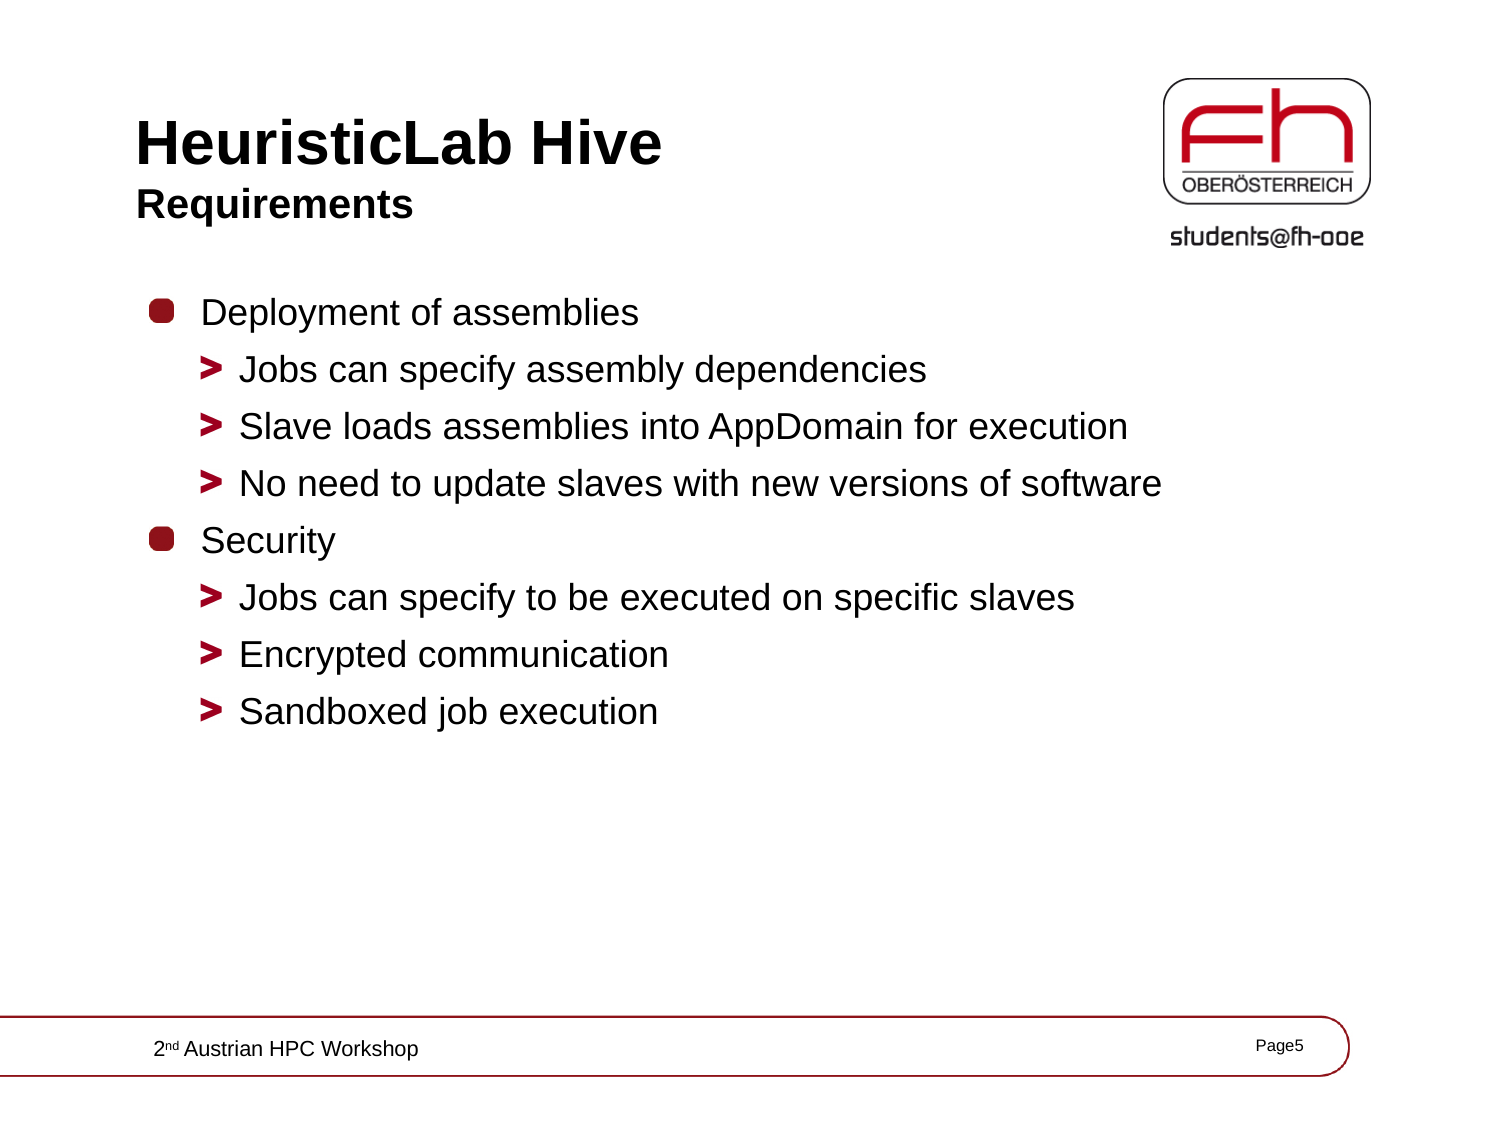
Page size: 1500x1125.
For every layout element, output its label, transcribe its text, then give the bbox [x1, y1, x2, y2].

list Deployment of assemblies Jobs can specify assembly dependencies Slave loads assemblies into AppDomain for execution No need to update slaves with new versions of software Security Jobs can specify to be executed on specific slaves Encrypted communication Sandboxed job execution [129, 283, 1345, 953]
picture [200, 640, 222, 665]
picture [200, 412, 222, 437]
picture [149, 524, 174, 553]
picture [0, 1012, 1353, 1080]
picture [200, 697, 222, 722]
title HeuristicLab Hive Requirements [135, 101, 1141, 243]
picture [200, 355, 222, 380]
picture [200, 469, 222, 494]
slide_number Page5 [991, 1027, 1304, 1063]
picture [149, 296, 174, 325]
picture [1163, 78, 1371, 248]
picture [200, 583, 222, 608]
